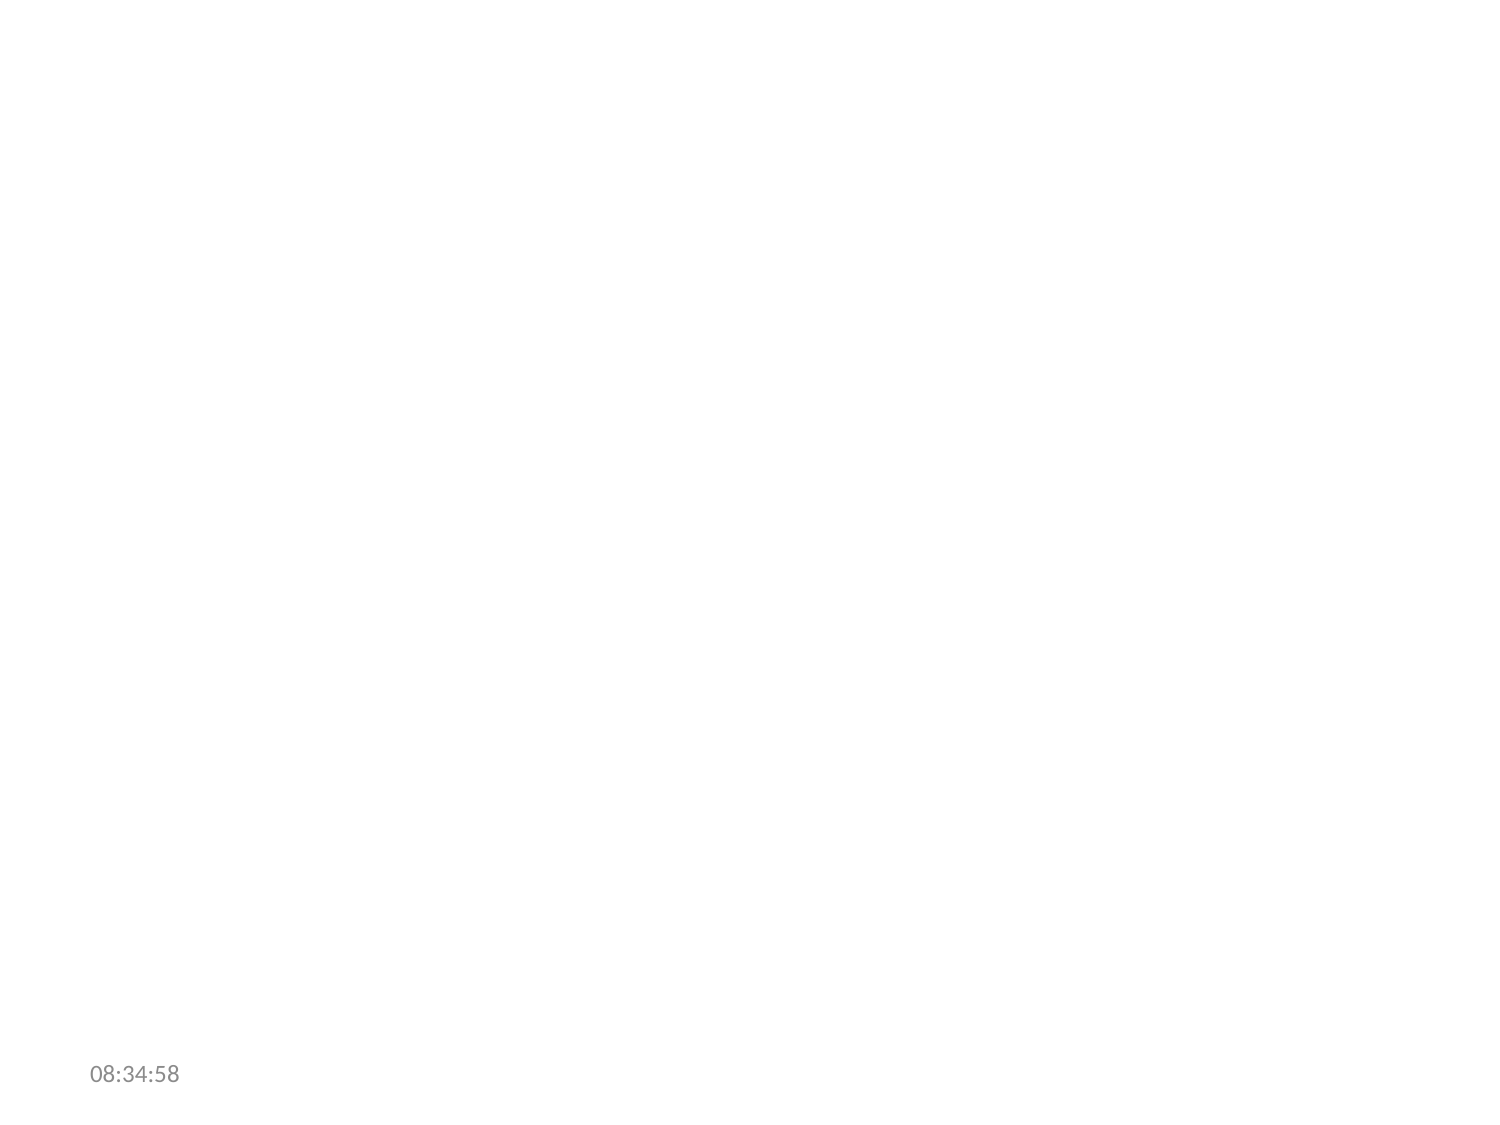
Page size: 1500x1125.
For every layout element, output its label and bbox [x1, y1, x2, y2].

slide_number [75, 1042, 425, 1103]
